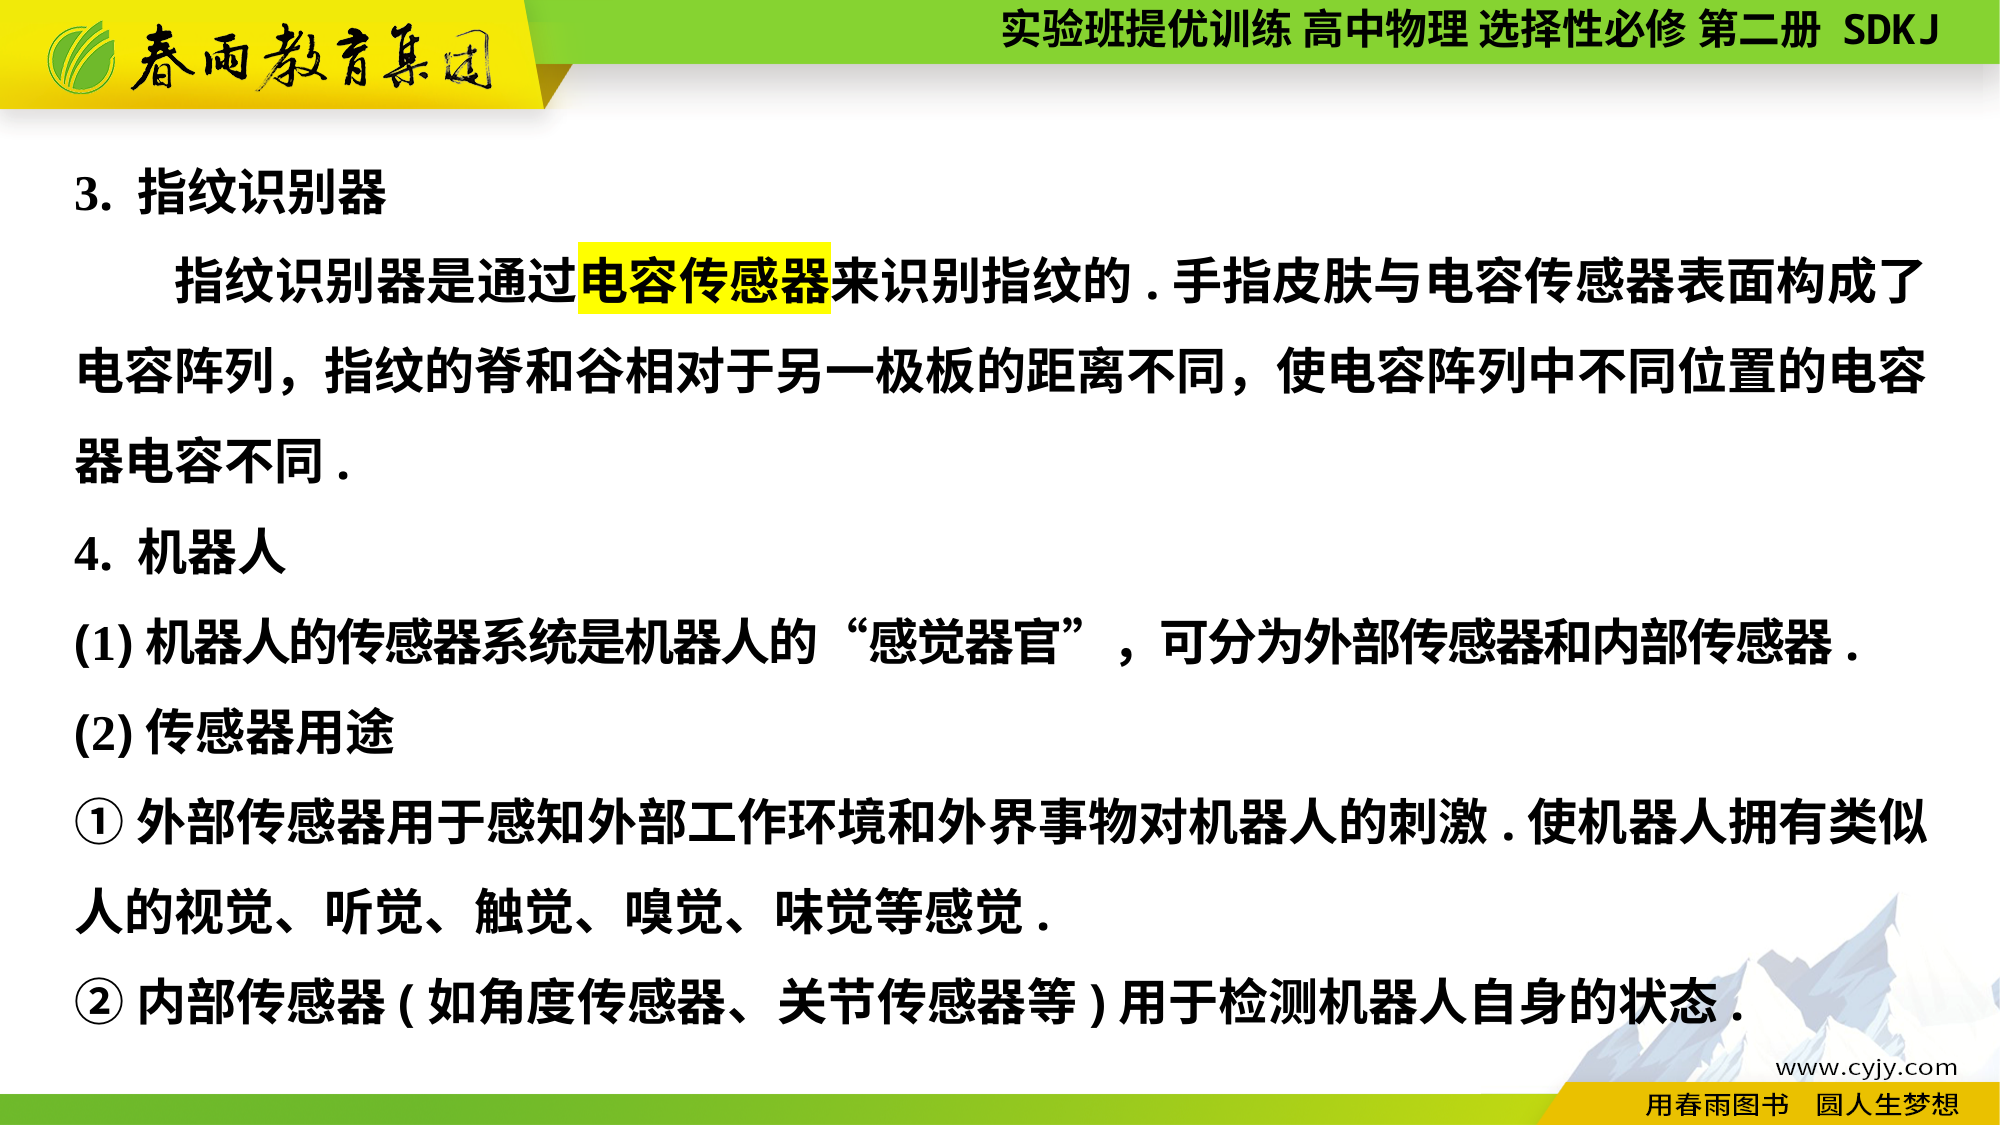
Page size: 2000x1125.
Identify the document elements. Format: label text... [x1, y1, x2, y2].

list 3. 指纹识别器 指纹识别器是通过电容传感器来识别指纹的.手指皮肤与电容传感器表面构成了电容阵列，指纹的脊和谷相对于另一极板的距离不同，使电容阵列中不同位置的电容器电容不同. 4. 机器人 (1)机器人的传感器系统是机器人的“感觉器官”，可分为外部传感器和内部传感器. (2)传感器用途 ①外部传感器用于感知外部工作环境和外界事物对机器人的刺激.使机器人拥有类似人的视觉、听觉、触觉、嗅觉、味觉等感觉. ②内部传感器(如角度传感器、关节传感器等)用于检测机器人自身的状态. [59, 122, 1944, 1047]
picture [0, 0, 2000, 1125]
